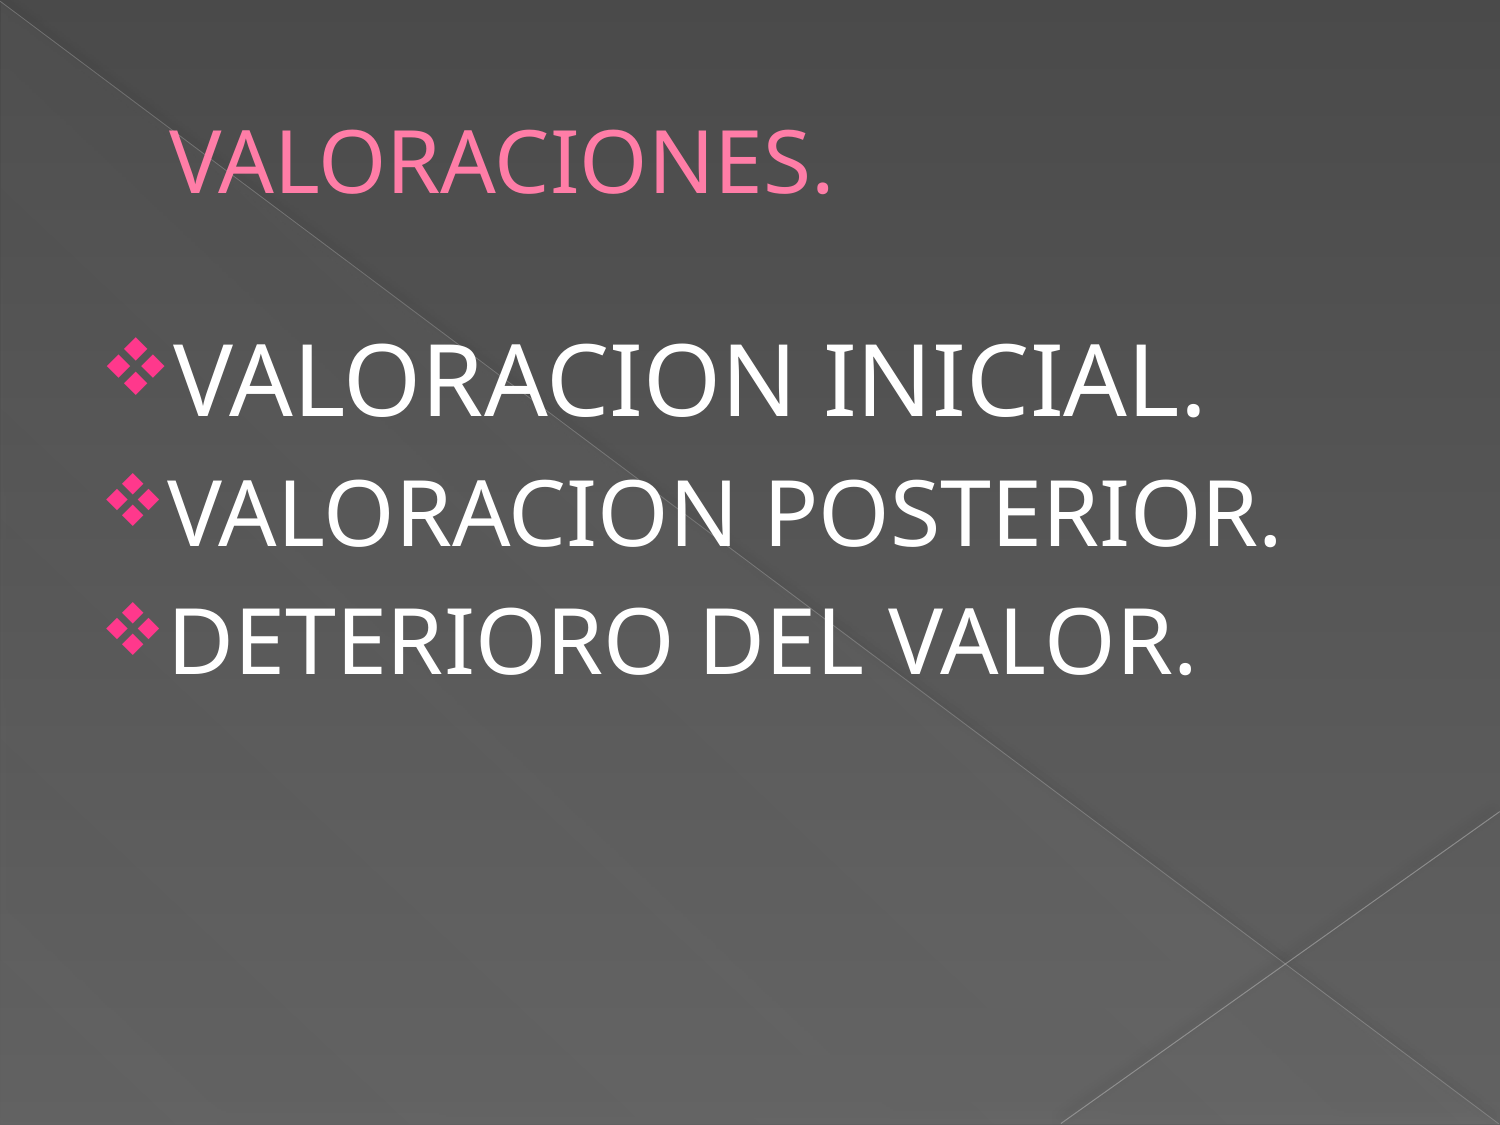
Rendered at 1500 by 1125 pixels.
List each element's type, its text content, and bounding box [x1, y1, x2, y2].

list VALORACION INICIAL. VALORACION POSTERIOR. DETERIORO DEL VALOR. [75, 308, 1425, 1059]
title VALORACIONES. [75, 43, 1425, 274]
